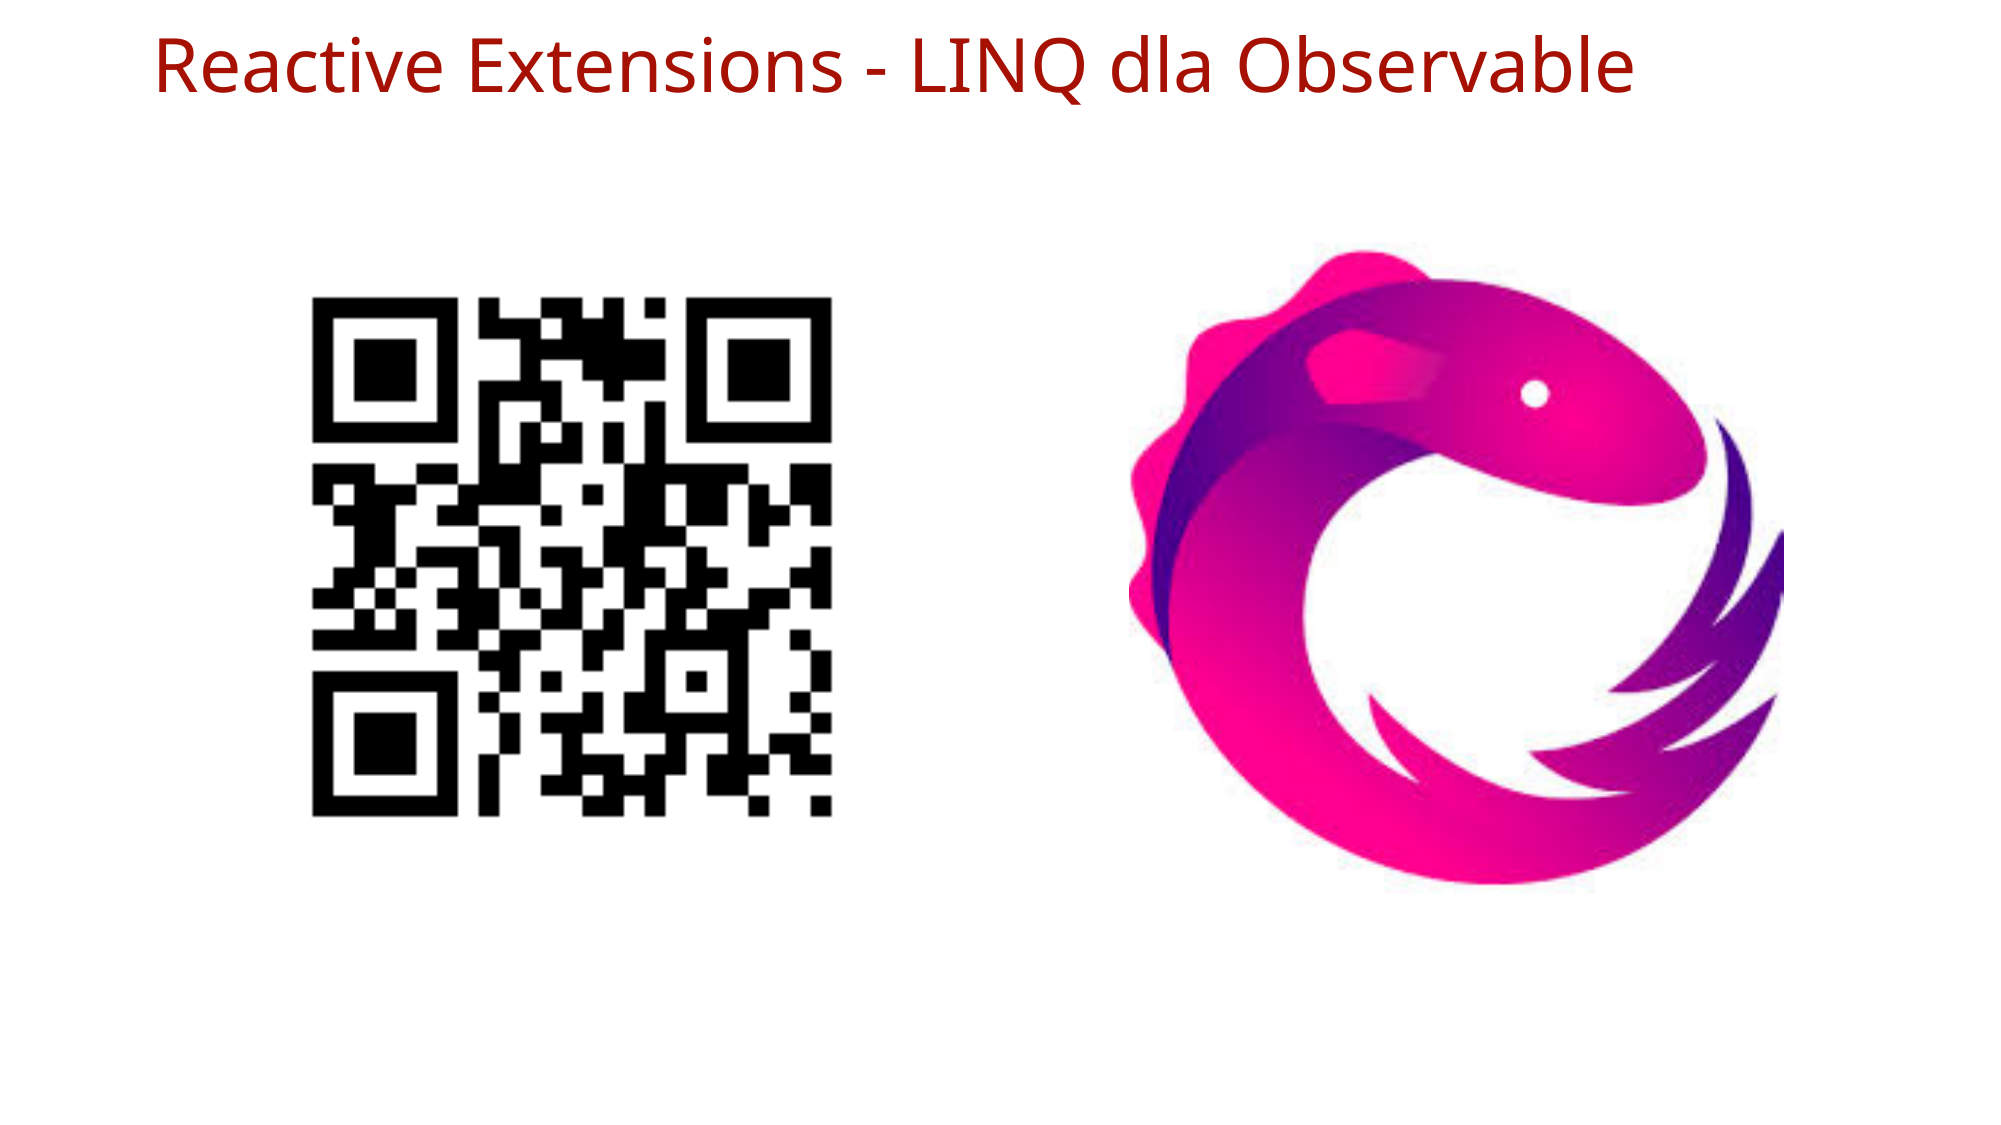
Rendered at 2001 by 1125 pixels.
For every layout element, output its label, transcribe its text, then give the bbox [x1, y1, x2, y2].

title Reactive Extensions - LINQ dla Observable [137, 3, 1863, 135]
picture [278, 263, 871, 856]
picture [1129, 242, 1785, 897]
